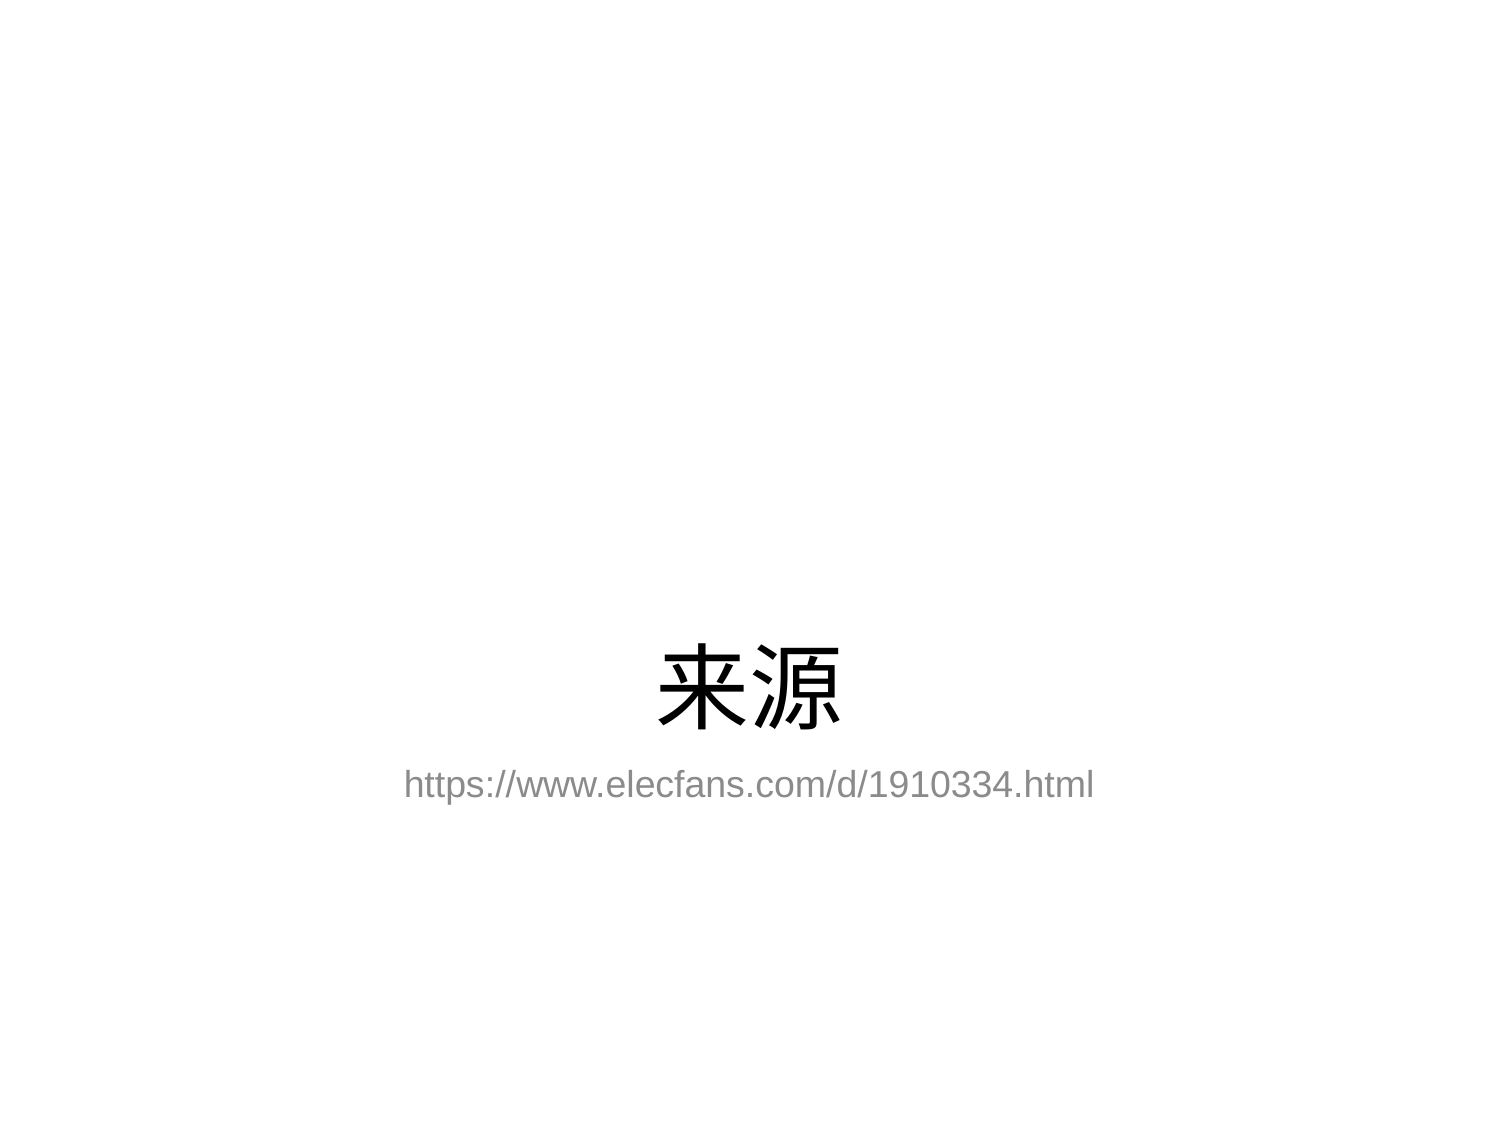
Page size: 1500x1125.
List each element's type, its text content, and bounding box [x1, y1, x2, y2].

title 来源 [102, 280, 1397, 749]
list https://www.elecfans.com/d/1910334.html [102, 752, 1397, 1000]
